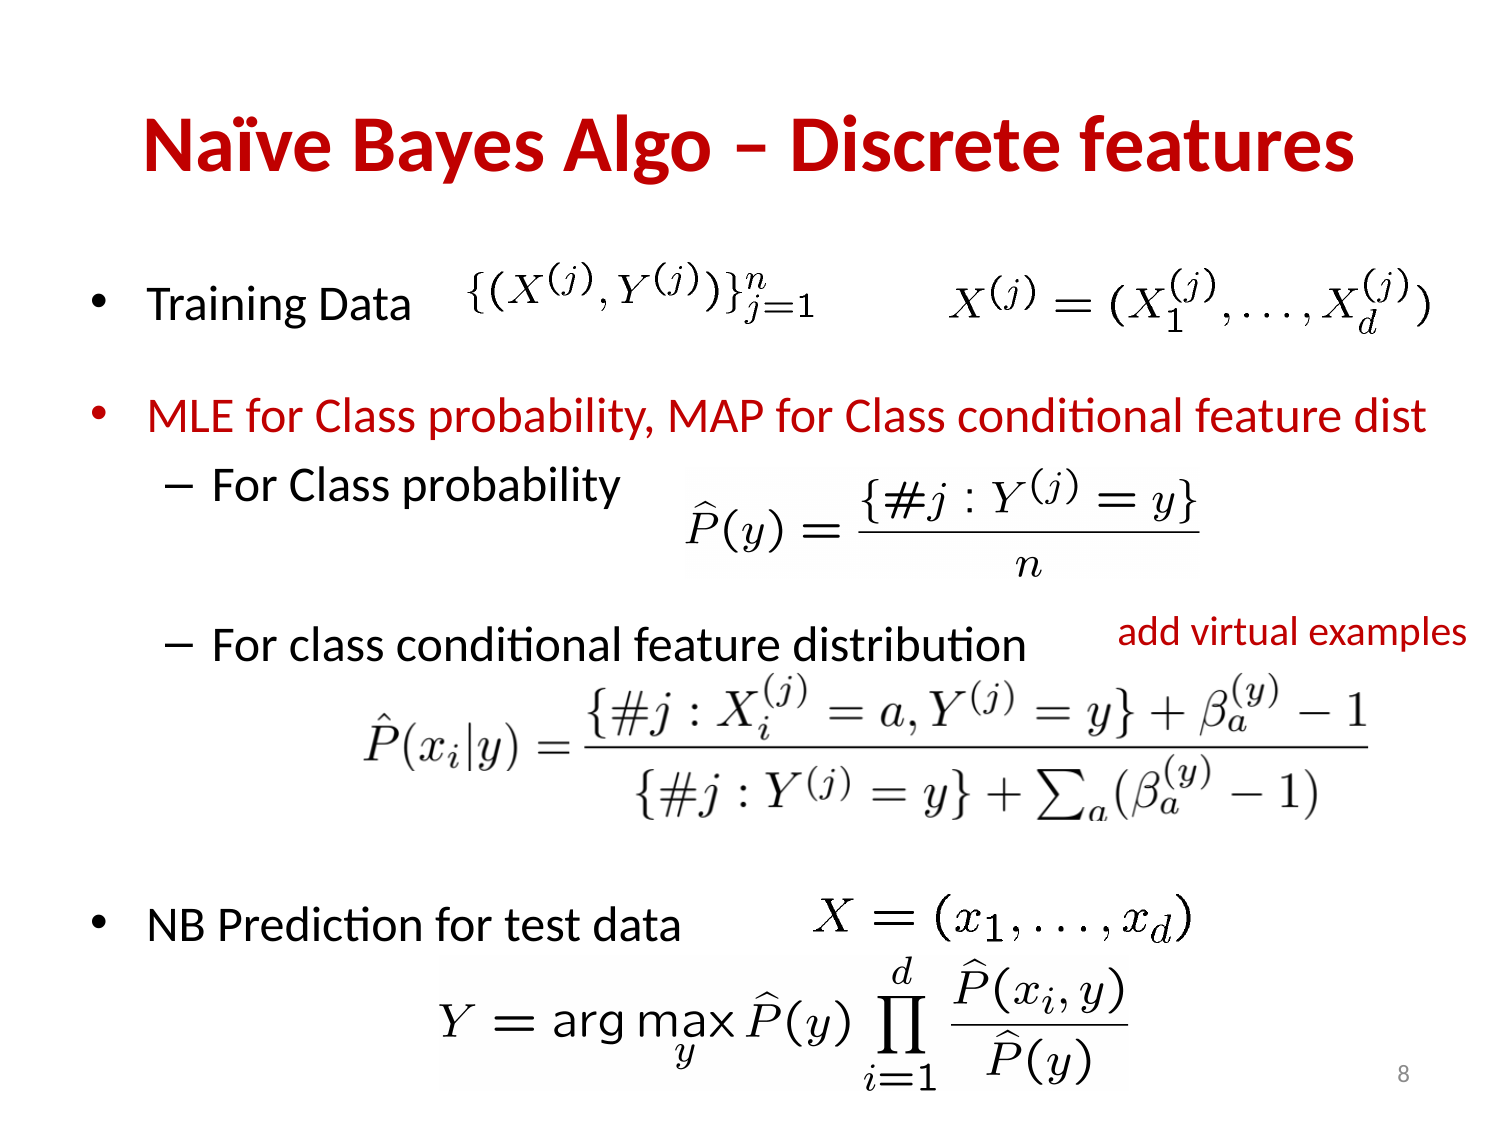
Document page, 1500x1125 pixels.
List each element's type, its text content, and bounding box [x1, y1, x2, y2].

picture [439, 955, 1129, 1092]
slide_number 8 [1074, 1042, 1425, 1103]
list Training Data MLE for Class probability, MAP for Class conditional feature dist For Class probability For class conditional feature distribution NB Prediction for test data [75, 262, 1500, 1088]
picture [361, 710, 570, 771]
picture [948, 267, 1430, 335]
title Naïve Bayes Algo – Discrete features [75, 45, 1425, 233]
picture [576, 671, 1369, 821]
picture [465, 262, 826, 326]
picture [812, 894, 1192, 943]
picture [685, 467, 1201, 579]
text_box add virtual examples [1102, 595, 1493, 661]
